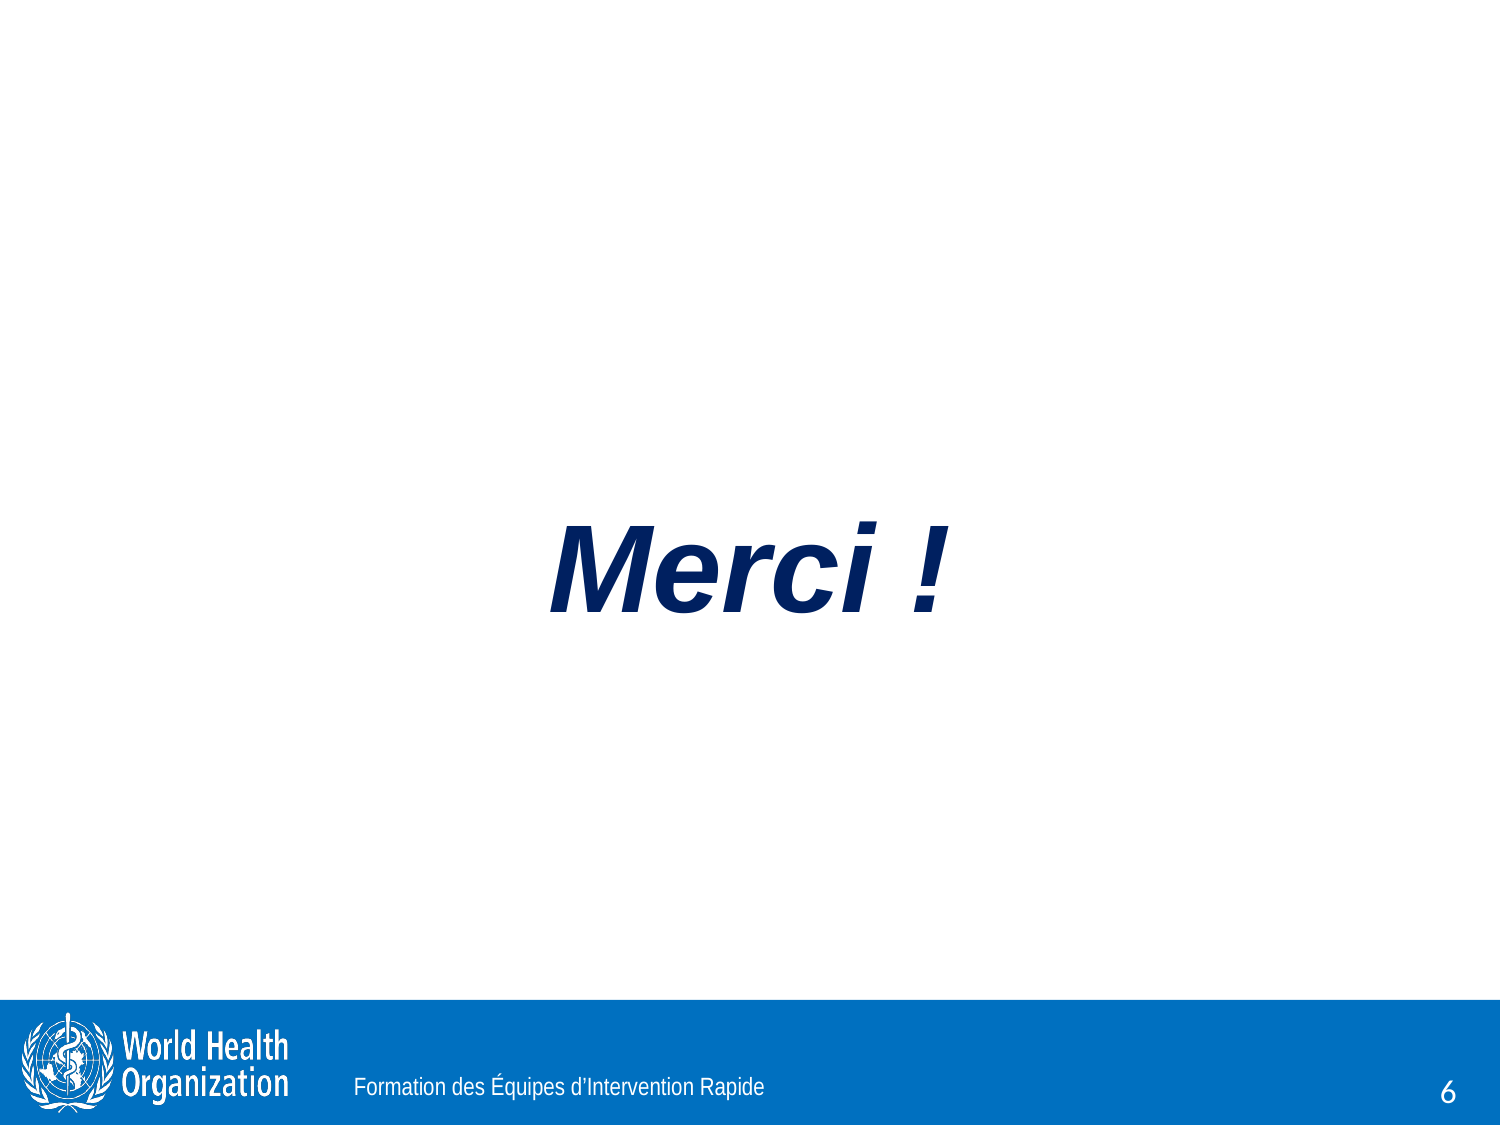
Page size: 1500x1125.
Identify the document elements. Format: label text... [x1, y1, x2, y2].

picture [21, 1012, 288, 1113]
title Merci ! [75, 468, 1425, 657]
